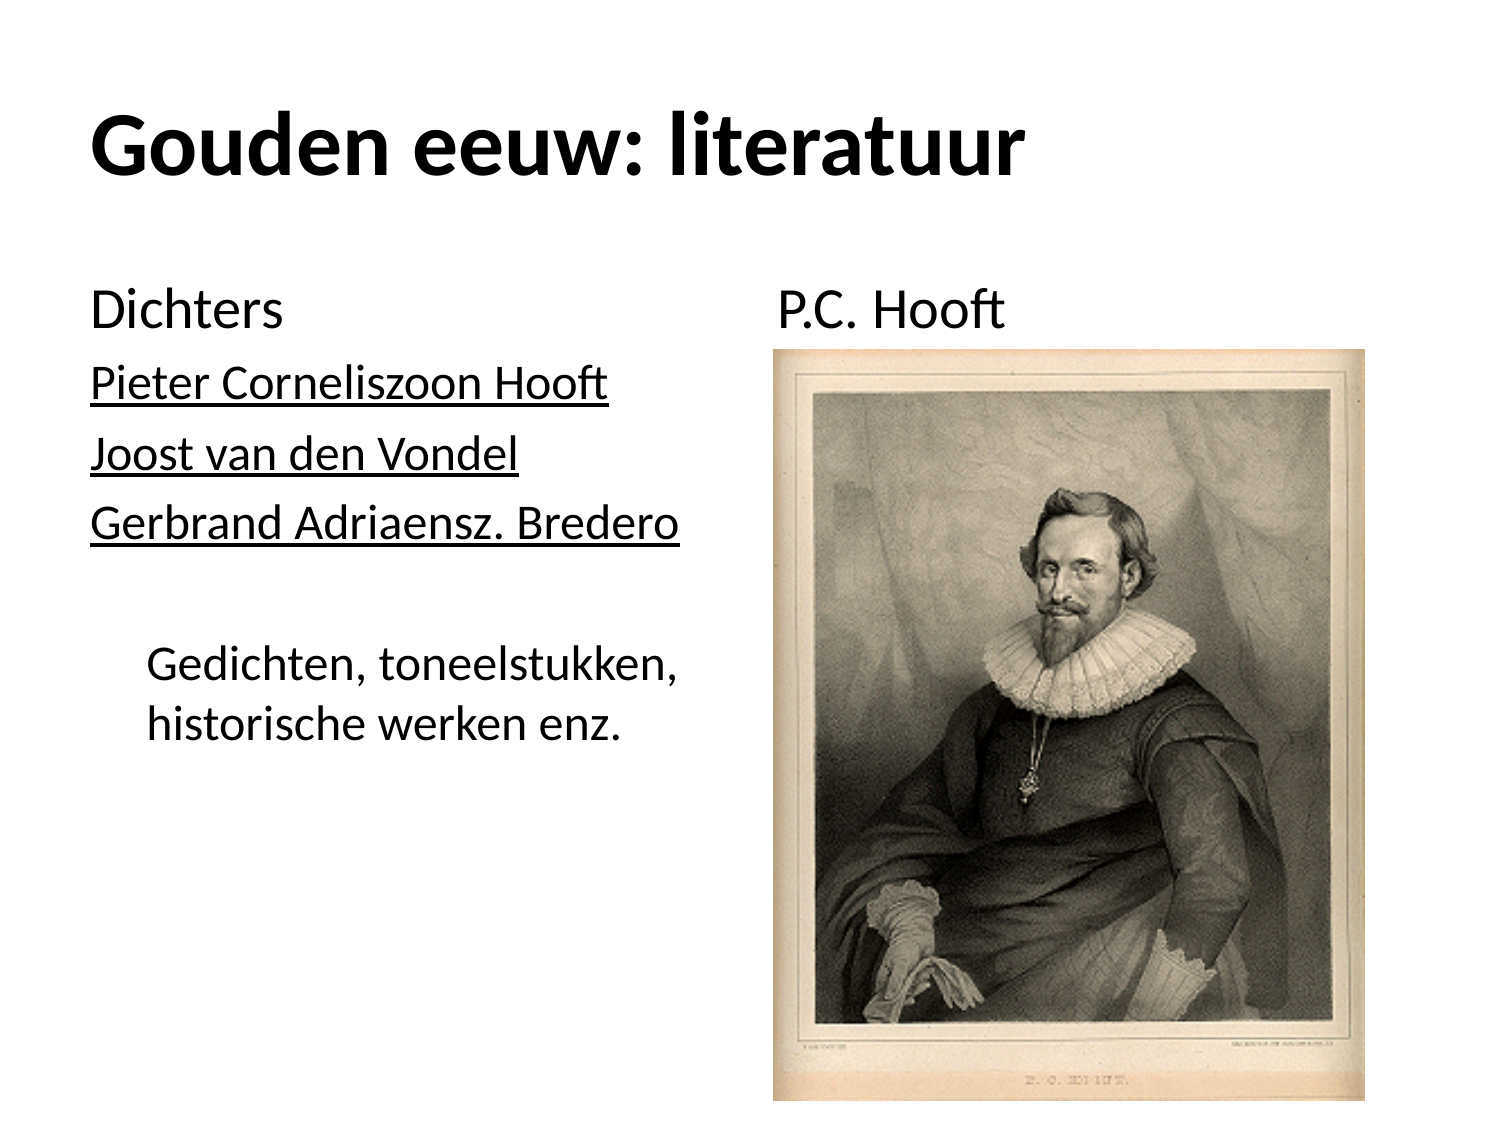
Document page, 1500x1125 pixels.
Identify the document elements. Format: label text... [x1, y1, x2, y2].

picture [773, 349, 1365, 1101]
list P.C. Hooft [762, 262, 1425, 1005]
title Gouden eeuw: literatuur [75, 45, 1425, 233]
list Dichters Pieter Corneliszoon Hooft Joost van den Vondel Gerbrand Adriaensz. Bredero Gedichten, toneelstukken, historische werken enz. [75, 262, 738, 1005]
